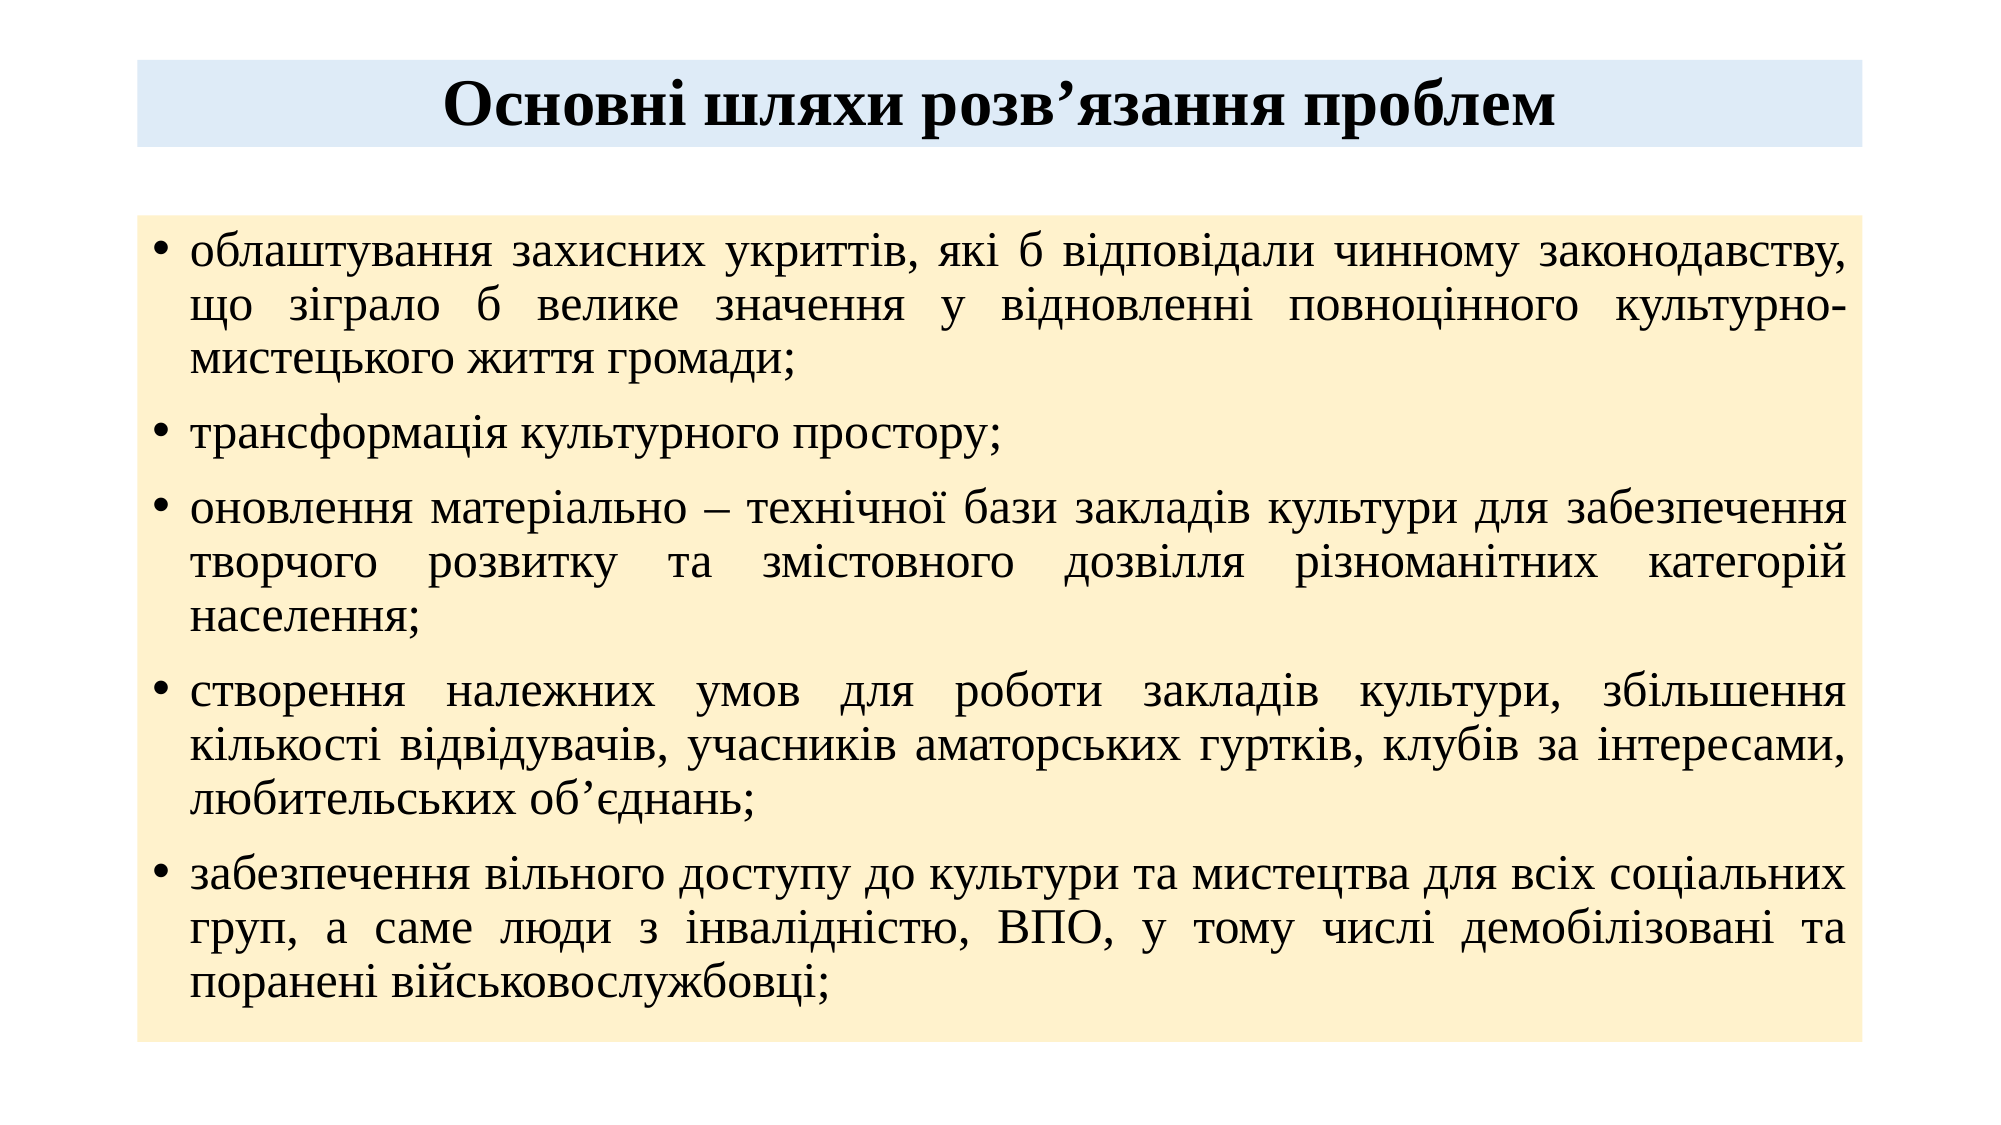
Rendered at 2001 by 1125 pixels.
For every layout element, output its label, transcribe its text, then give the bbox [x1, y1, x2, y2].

list облаштування захисних укриттів, які б відповідали чинному законодавству, що зіграло б велике значення у відновленні повноцінного культурно-мистецького життя громади; трансформація культурного простору; оновлення матеріально – технічної бази закладів культури для забезпечення творчого розвитку та змістовного дозвілля різноманітних категорій населення; створення належних умов для роботи закладів культури, збільшення кількості відвідувачів, учасників аматорських гуртків, клубів за інтересами, любительських об’єднань; забезпечення вільного доступу до культури та мистецтва для всіх соціальних груп, а саме люди з інвалідністю, ВПО, у тому числі демобілізовані та поранені військовослужбовці; [137, 215, 1863, 1042]
title Основні шляхи розв’язання проблем [137, 59, 1863, 147]
